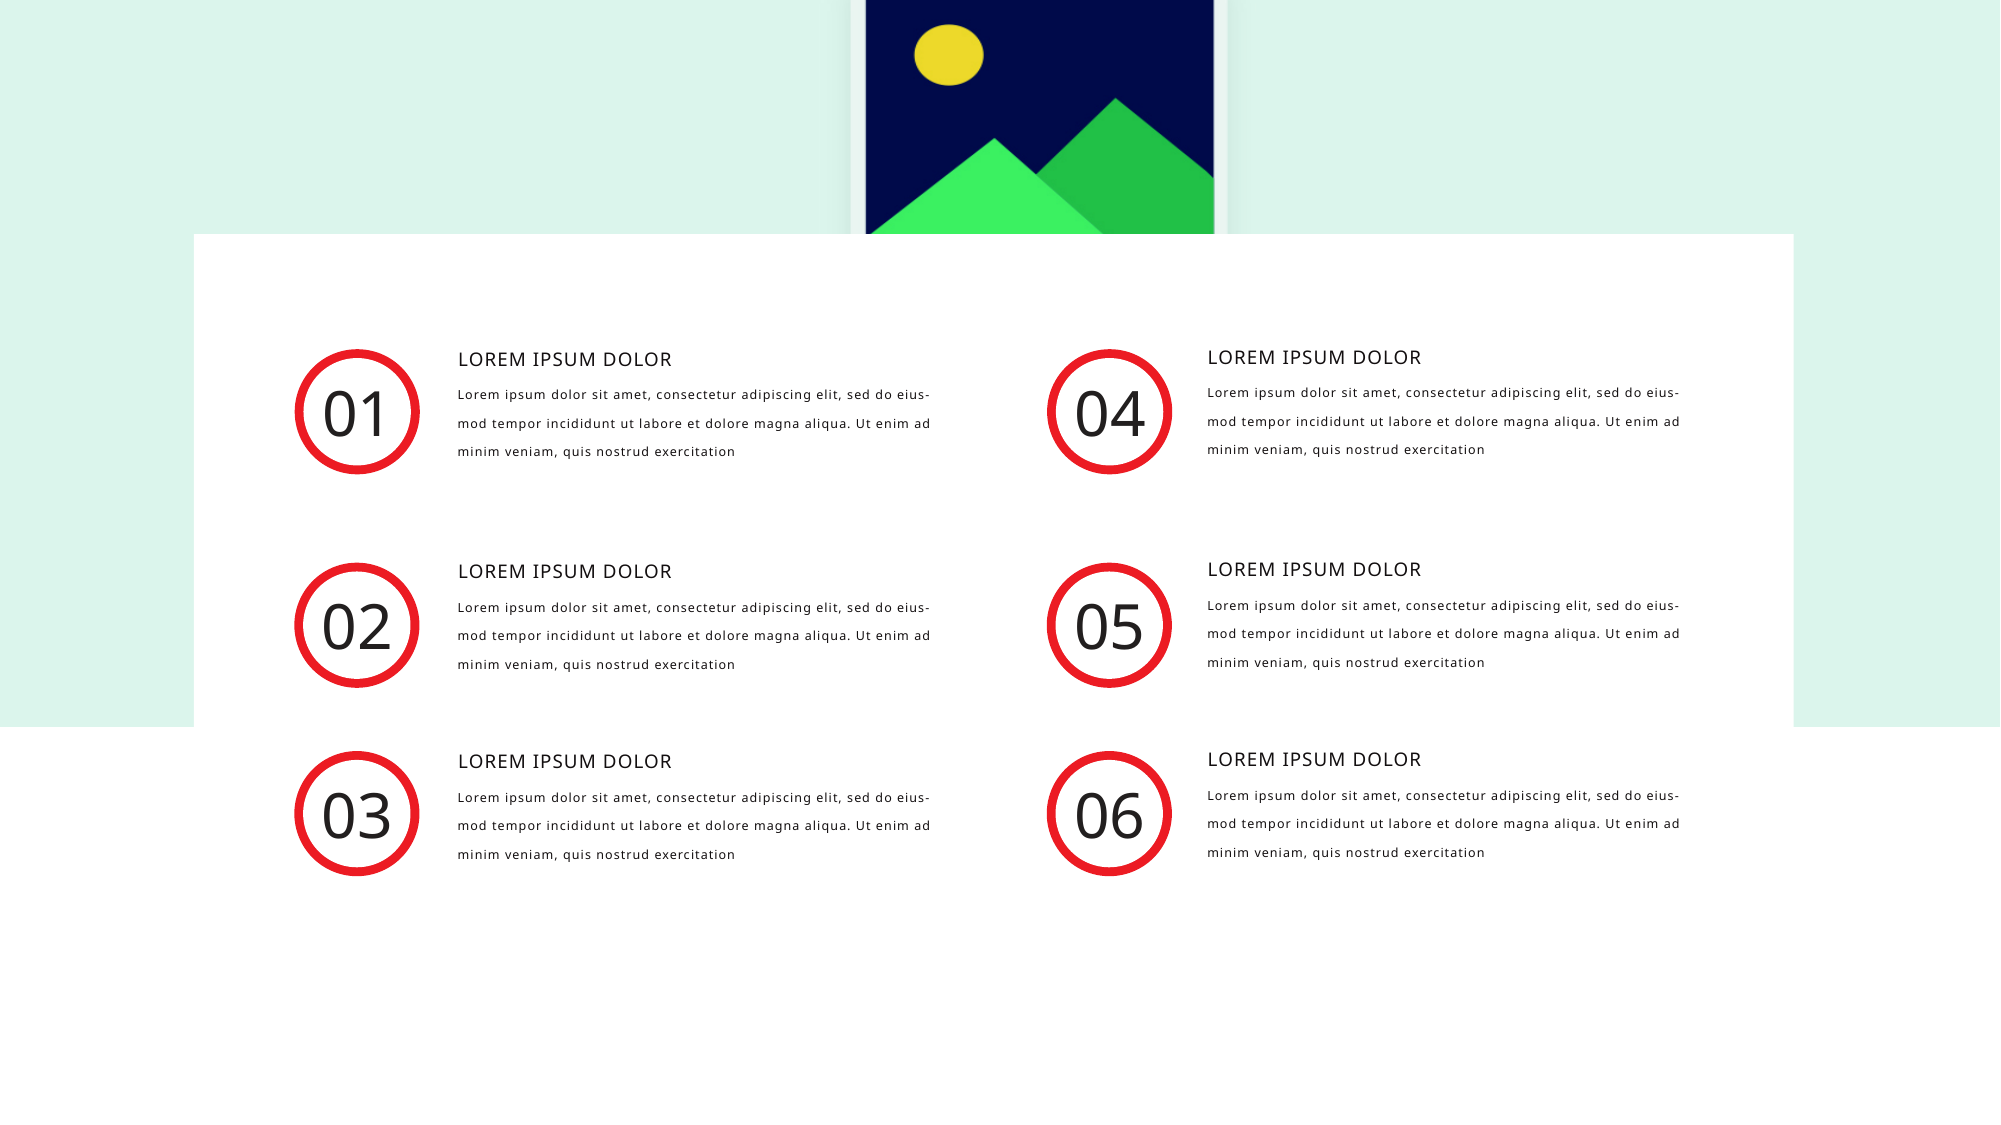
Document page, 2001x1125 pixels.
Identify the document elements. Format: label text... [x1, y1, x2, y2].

text_box LOREM IPSUM DOLOR [1192, 550, 1478, 588]
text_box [294, 349, 420, 475]
text_box [193, 233, 1795, 951]
text_box LOREM IPSUM DOLOR [1192, 740, 1478, 778]
text_box [0, 0, 2000, 728]
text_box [1046, 562, 1172, 688]
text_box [294, 751, 420, 877]
text_box Lorem ipsum dolor sit amet, consectetur adipiscing elit, sed do eius- mod tempor incididunt ut labore et dolore magna aliqua. Ut enim ad minim veniam, quis nostrud exercitation [442, 578, 976, 680]
text_box Lorem ipsum dolor sit amet, consectetur adipiscing elit, sed do eius- mod tempor incididunt ut labore et dolore magna aliqua. Ut enim ad minim veniam, quis nostrud exercitation [1192, 576, 1725, 677]
text_box Lorem ipsum dolor sit amet, consectetur adipiscing elit, sed do eius- mod tempor incididunt ut labore et dolore magna aliqua. Ut enim ad minim veniam, quis nostrud exercitation [442, 768, 976, 870]
text_box LOREM IPSUM DOLOR [443, 340, 728, 378]
text_box Lorem ipsum dolor sit amet, consectetur adipiscing elit, sed do eius- mod tempor incididunt ut labore et dolore magna aliqua. Ut enim ad minim veniam, quis nostrud exercitation [1192, 364, 1725, 465]
text_box LOREM IPSUM DOLOR [1192, 338, 1478, 376]
text_box LOREM IPSUM DOLOR [443, 552, 728, 590]
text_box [1047, 349, 1173, 475]
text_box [294, 562, 420, 688]
text_box Lorem ipsum dolor sit amet, consectetur adipiscing elit, sed do eius- mod tempor incididunt ut labore et dolore magna aliqua. Ut enim ad minim veniam, quis nostrud exercitation [442, 366, 976, 467]
text_box Lorem ipsum dolor sit amet, consectetur adipiscing elit, sed do eius- mod tempor incididunt ut labore et dolore magna aliqua. Ut enim ad minim veniam, quis nostrud exercitation [1192, 766, 1725, 867]
text_box LOREM IPSUM DOLOR [443, 742, 728, 780]
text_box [1046, 751, 1172, 877]
